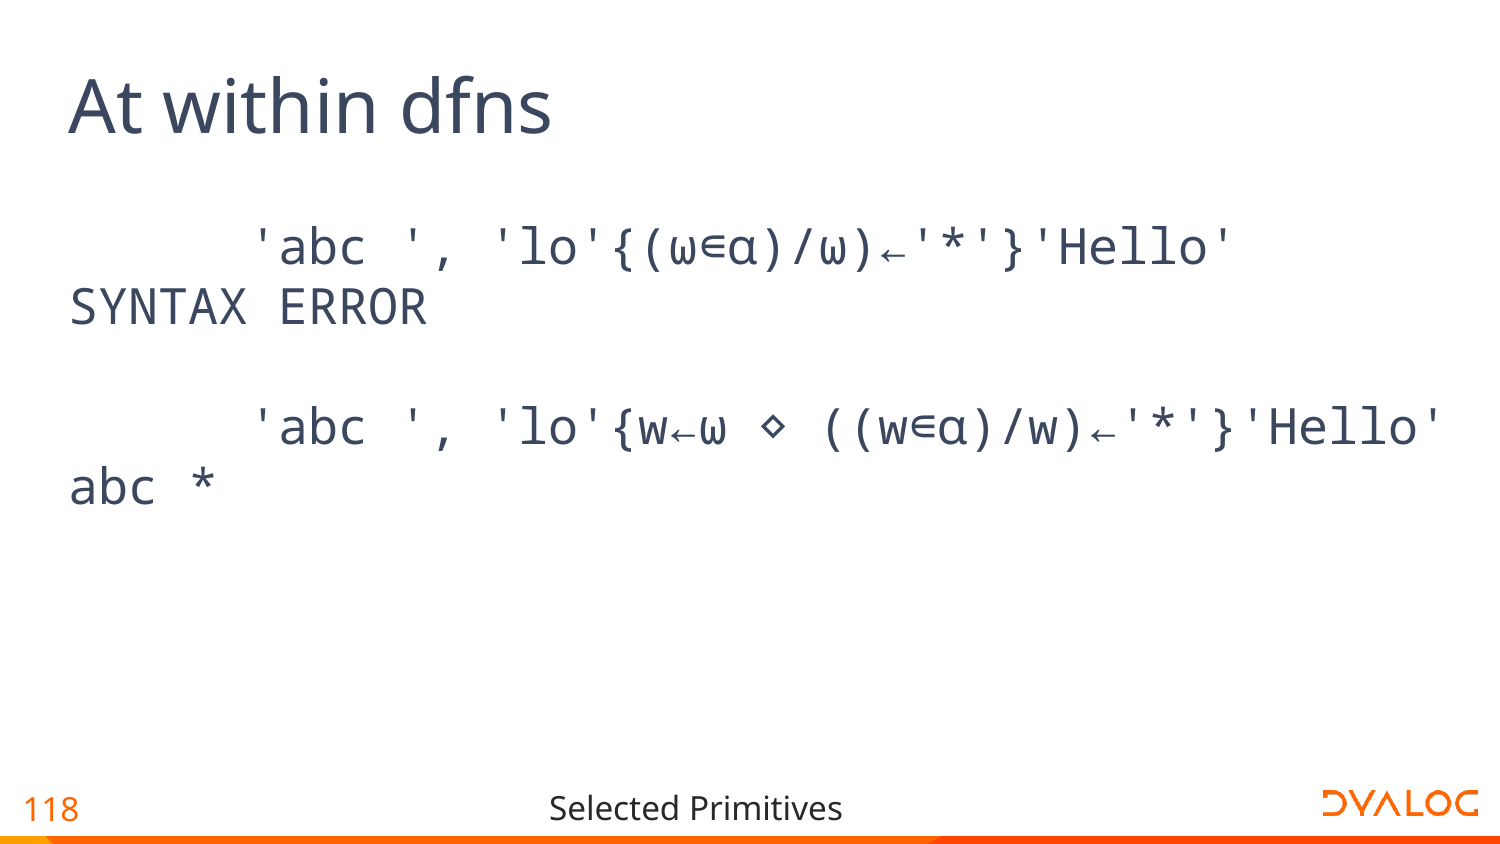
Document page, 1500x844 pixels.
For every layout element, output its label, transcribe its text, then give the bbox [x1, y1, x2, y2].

title At within dfns [53, 43, 1453, 157]
picture [0, 836, 1500, 844]
list 'abc ', 'lo'{(⍵∊⍺)/⍵)←'*'}'Hello' SYNTAX ERROR 'abc ', 'lo'{w←⍵ ⋄ ((w∊⍺)/w)←'*'}'Hello' abc * [53, 207, 1500, 740]
picture [1323, 790, 1478, 816]
